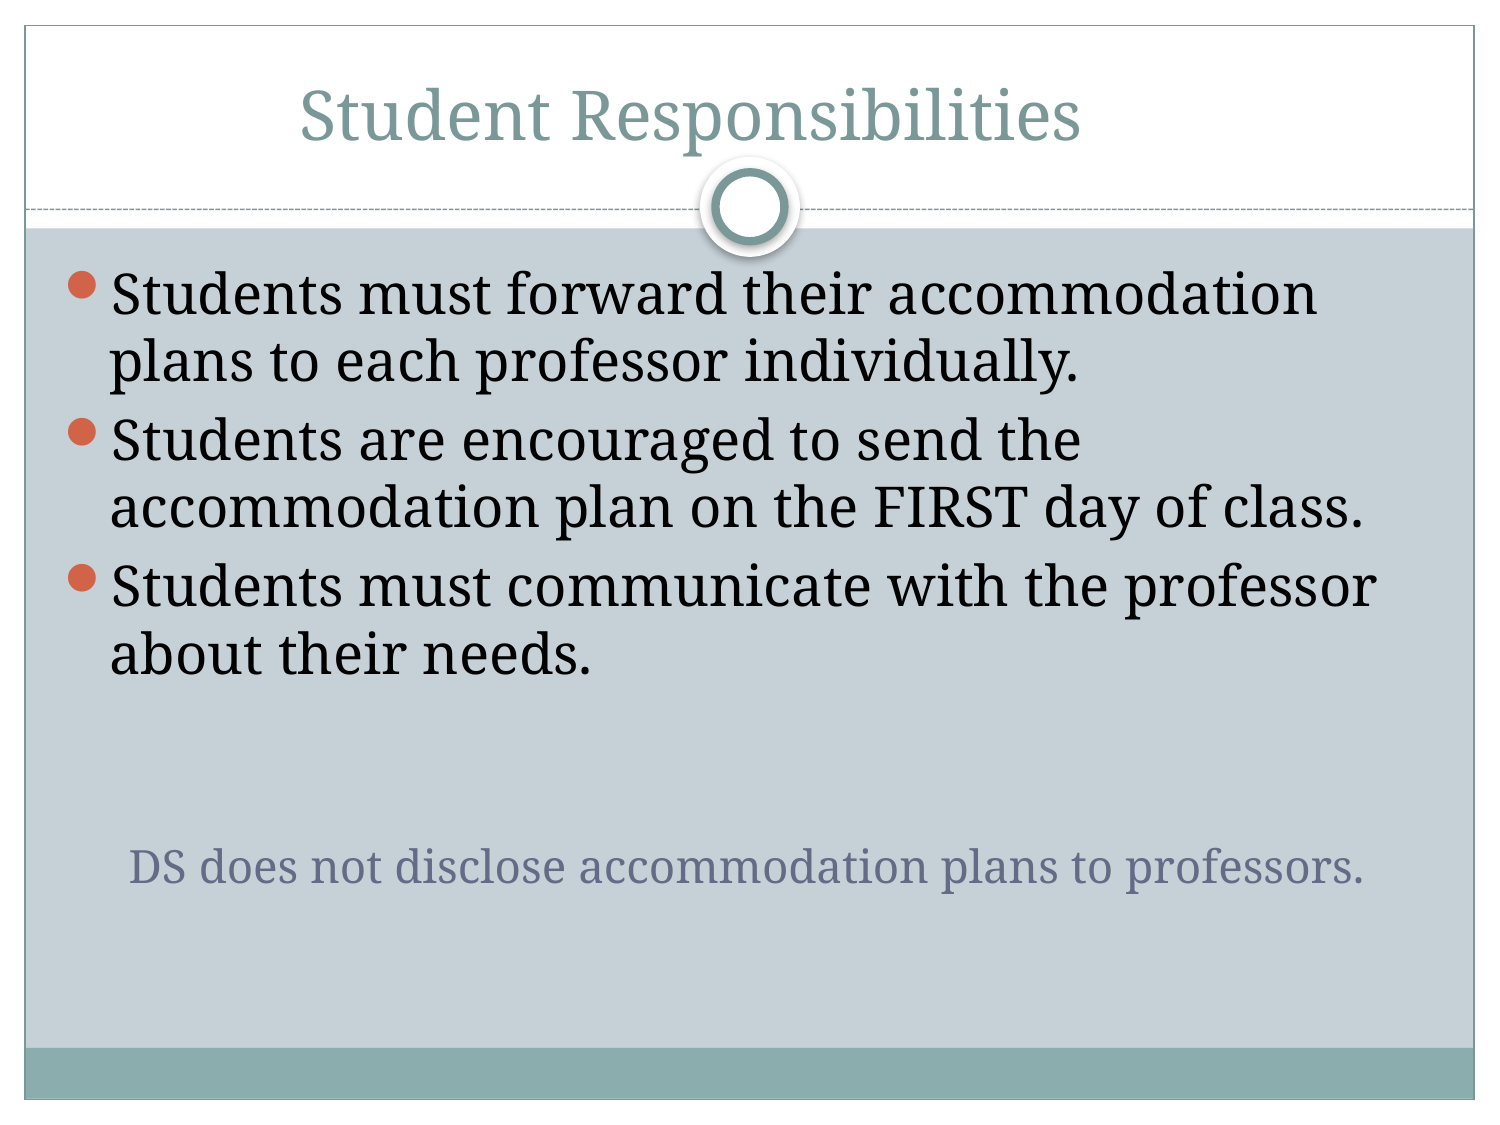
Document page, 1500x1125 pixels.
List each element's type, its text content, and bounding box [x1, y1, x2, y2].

list Students must forward their accommodation plans to each professor individually. Students are encouraged to send the accommodation plan on the FIRST day of class. Students must communicate with the professor about their needs. DS does not disclose accommodation plans to professors. [49, 250, 1445, 1001]
title Student Responsibilities [49, 37, 1450, 162]
